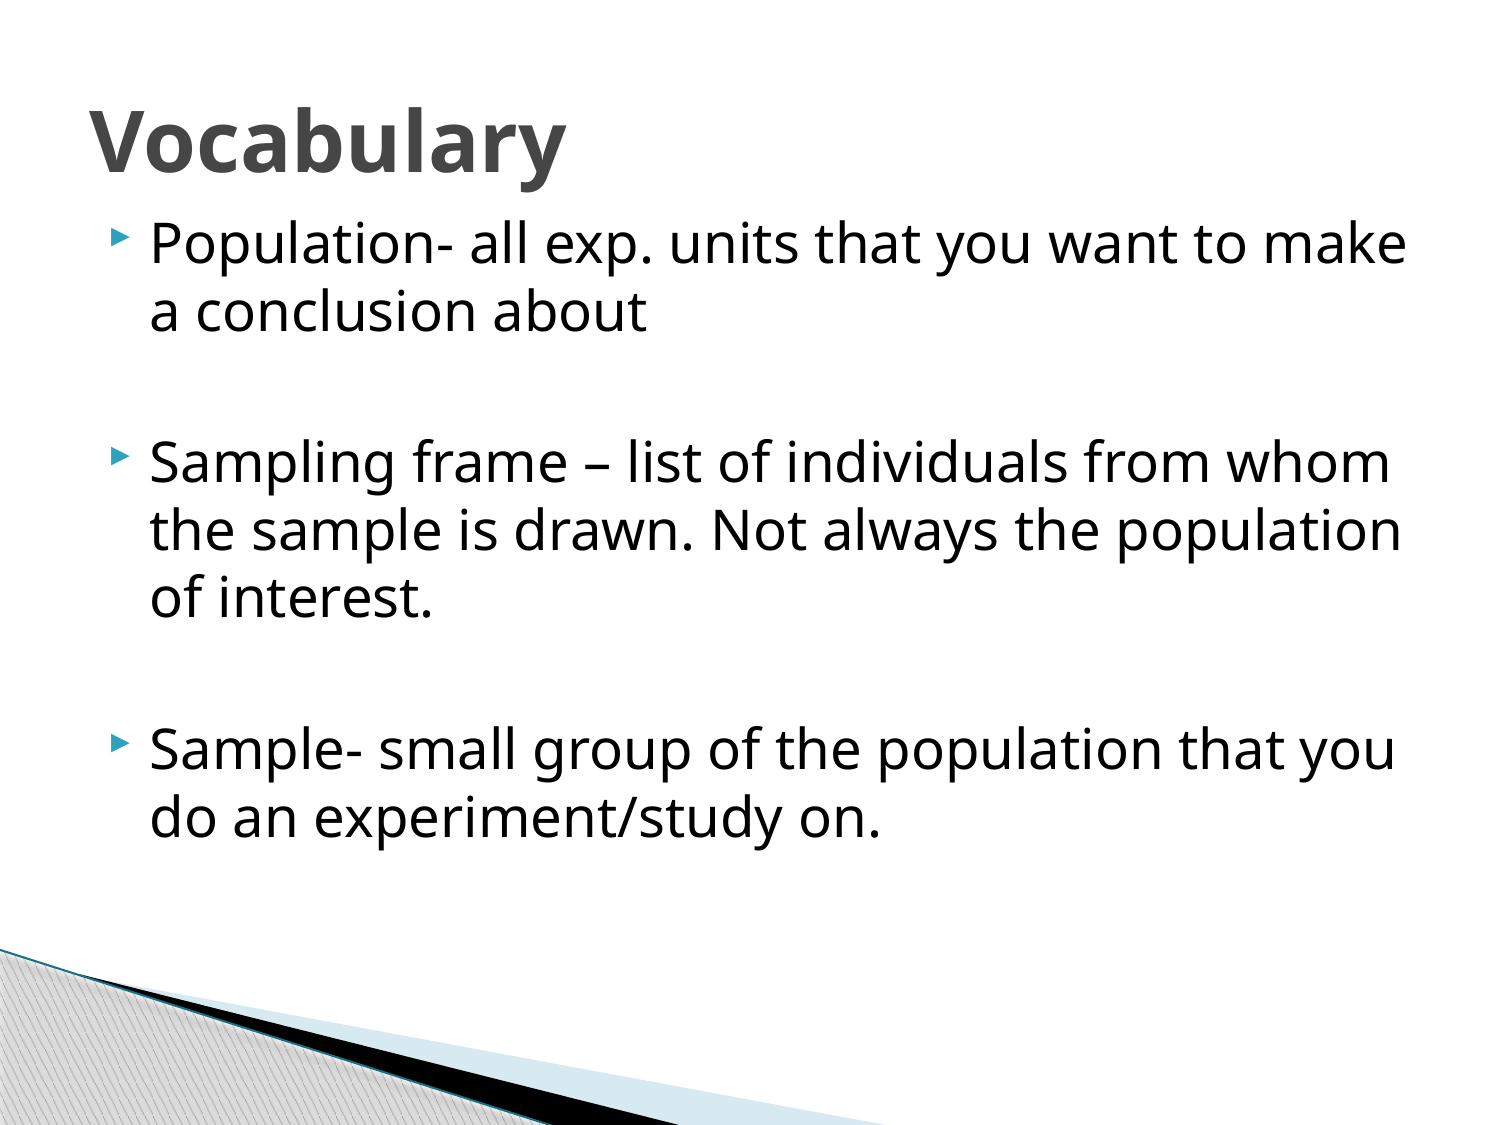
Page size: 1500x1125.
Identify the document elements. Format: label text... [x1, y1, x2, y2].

title Vocabulary [75, 45, 1425, 233]
list Population- all exp. units that you want to make a conclusion about Sampling frame – list of individuals from whom the sample is drawn. Not always the population of interest. Sample- small group of the population that you do an experiment/study on. [74, 199, 1426, 986]
